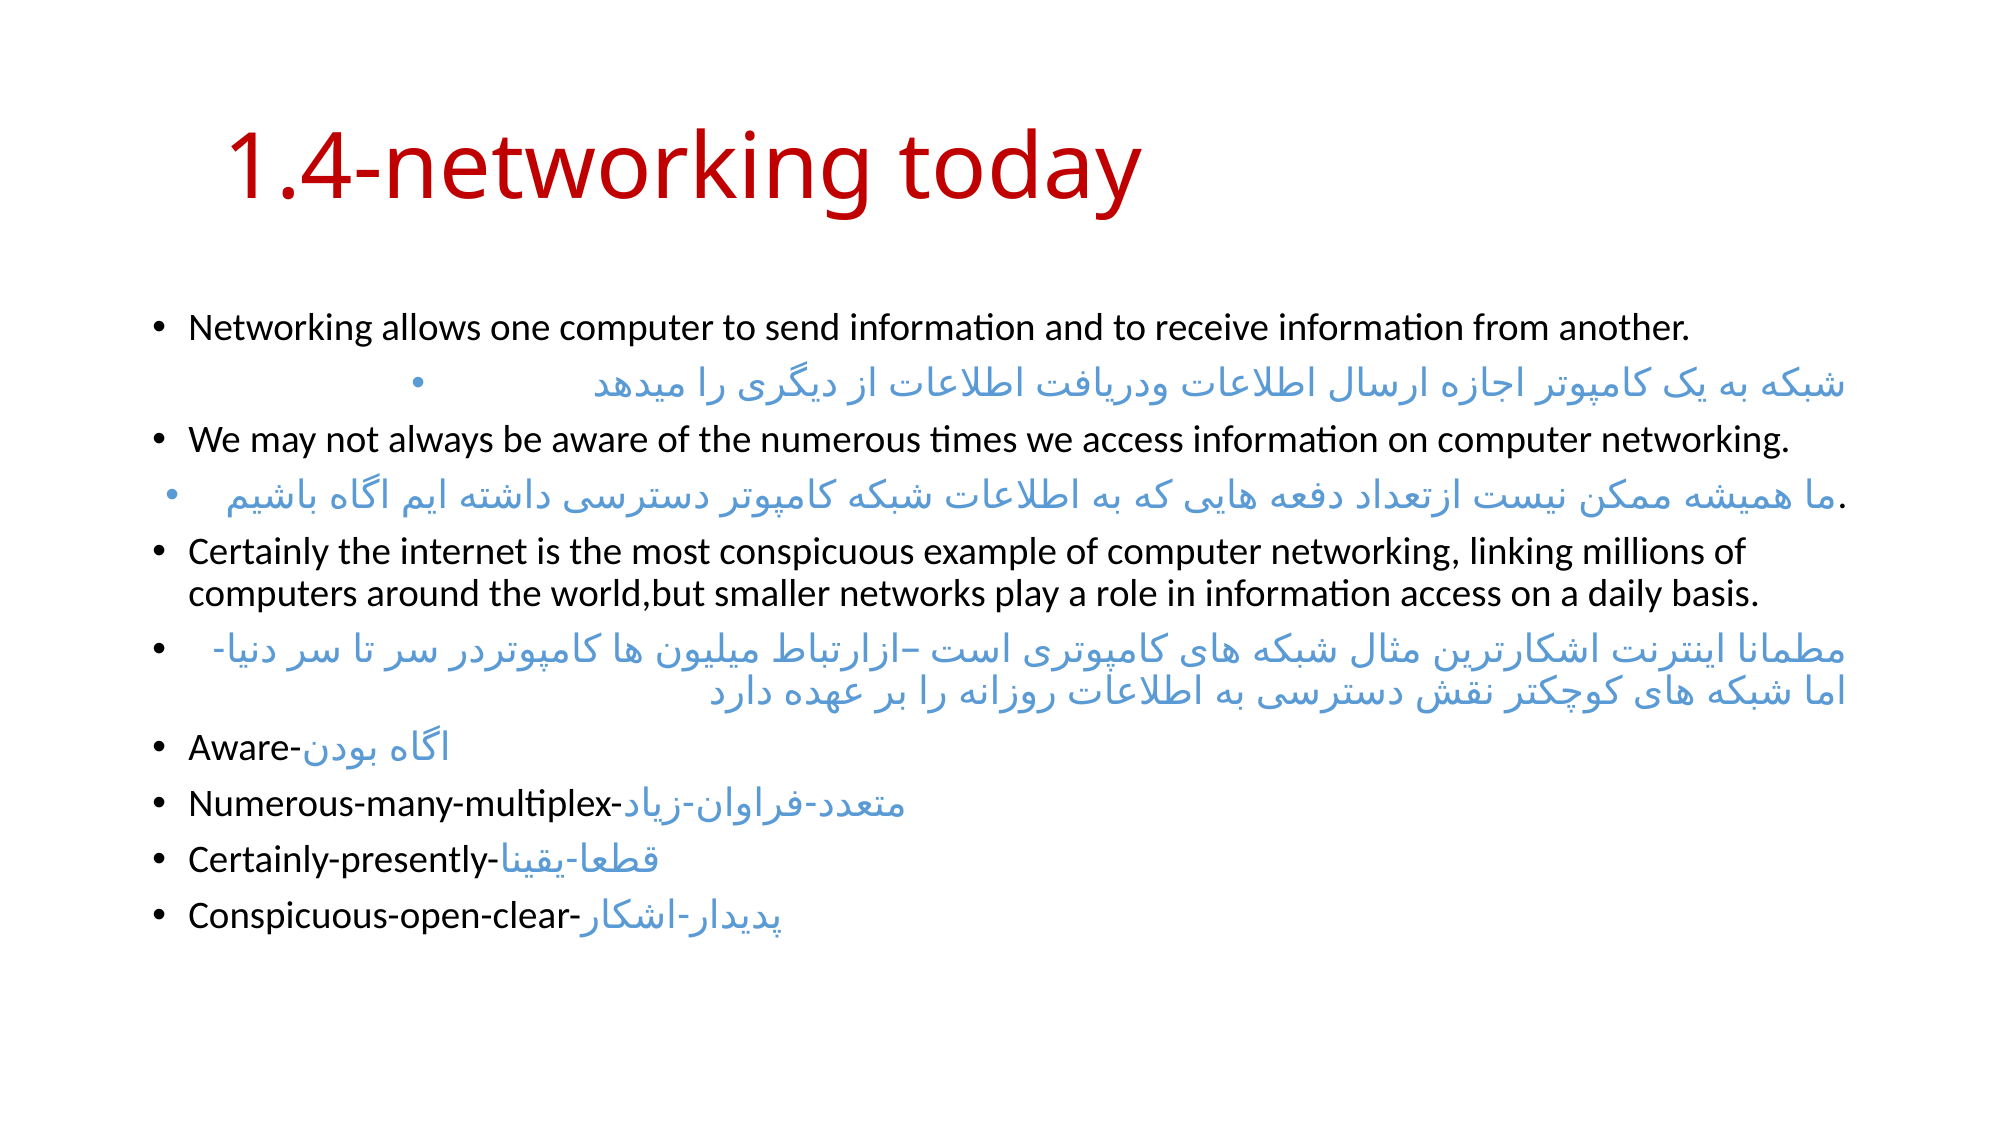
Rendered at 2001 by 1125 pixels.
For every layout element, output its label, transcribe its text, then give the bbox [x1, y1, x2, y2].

list Networking allows one computer to send information and to receive information from another. شبکه به یک کامپوتر اجازه ارسال اطلاعات ودریافت اطلاعات از دیگری را میدهد We may not always be aware of the numerous times we access information on computer networking. ما همیشه ممکن نیست ازتعداد دفعه هایی که به اطلاعات شبکه کامپوتر دسترسی داشته ایم اگاه باشیم. Certainly the internet is the most conspicuous example of computer networking, linking millions of computers around the world,but smaller networks play a role in information access on a daily basis. مطمانا اینترنت اشکارترین مثال شبکه های کامپوتری است –ازارتباط میلیون ها کامپوتردر سر تا سر دنیا-اما شبکه های کوچکتر نقش دسترسی به اطلاعات روزانه را بر عهده دارد Aware-اگاه بودن Numerous-many-multiplex-متعدد-فراوان-زیاد Certainly-presently-قطعا-یقینا Conspicuous-open-clear-پدیدار-اشکار [137, 299, 1863, 1014]
title 1.4-networking today [137, 59, 1863, 278]
